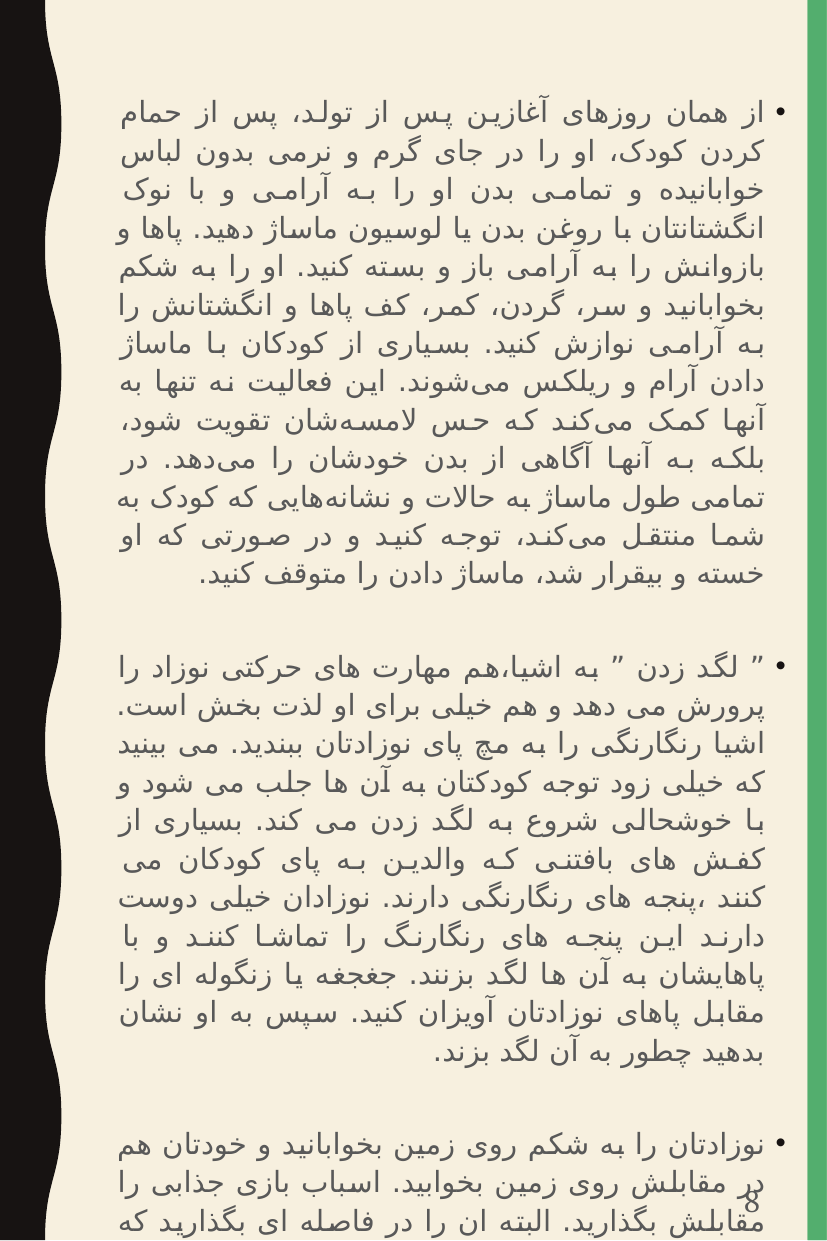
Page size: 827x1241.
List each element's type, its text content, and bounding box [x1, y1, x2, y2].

list از همان روزهای آغازین پس از تولد، پس از حمام کردن کودک، او را در جای گرم و نرمی بدون لباس خوابانیده و تمامی بدن او را به آرامی و با نوک انگشتانتان با روغن بدن یا لوسیون ماساژ دهید. پاها و بازوانش را به آرامی باز و بسته کنید. او را به شکم بخوابانید و سر، گردن، کمر، کف پاها و انگشتانش را به آرامی نوازش کنید. بسیاری از کودکان با ماساژ دادن آرام و ریلکس می‌شوند. این فعالیت نه تنها به آنها کمک می‌کند که حس لامسه‌شان تقویت شود، بلکه به آنها آگاهی از بدن خودشان را می‌دهد. در تمامی طول ماساژ به حالات و نشانه‌هایی که کودک به شما منتقل می‌کند، توجه کنید و در صورتی که او خسته و بیقرار شد، ماساژ دادن را متوقف کنید. ” لگد زدن ” به اشیا،هم مهارت های حرکتی نوزاد را پرورش می دهد و هم خیلی برای او لذت بخش است. اشیا رنگارنگی را به مچ پای نوزادتان ببندید. می بینید که خیلی زود توجه کودکتان به آن ها جلب می شود و با خوشحالی شروع به لگد زدن می کند. بسیاری از کفش های بافتنی که والدین به پای کودکان می کنند ،پنجه های رنگارنگی دارند. نوزادان خیلی دوست دارند این پنجه های رنگارنگ را تماشا کنند و با پاهایشان به آن ها لگد بزنند. جغجغه یا زنگوله ای را مقابل پاهای نوزادتان آویزان کنید. سپس به او نشان بدهید چطور به آن لگد بزند. نوزادتان را به شکم روی زمین بخوابانید و خودتان هم در مقابلش روی زمین بخوابید. اسباب بازی جذابی را مقابلش بگذارید. البته ان را در فاصله ای بگذارید که دستش به ان نرسد. اسباب بازی را به عقب و جلو حرکت دهید ( جغجغه یا توپ های زنگوله ای برای این بازی مناسبند). نوزاد با دیدن توپ و شنیدن صدای آن توجهش جلب می شود و سعی می کند توپ را بگیرد و احتمالا در حین این کار کمی خودش را به سمت جلو می کشد. بگذارید توپ را در دست هایش بگیرد و وقتی این کار را کرد حسابی او را تشویق کنید. موفق شدن در این بازی اعتماد به نفس زیادی را در کودک به وجود می اورد. [100, 82, 801, 649]
slide_number 8 [700, 1170, 776, 1233]
